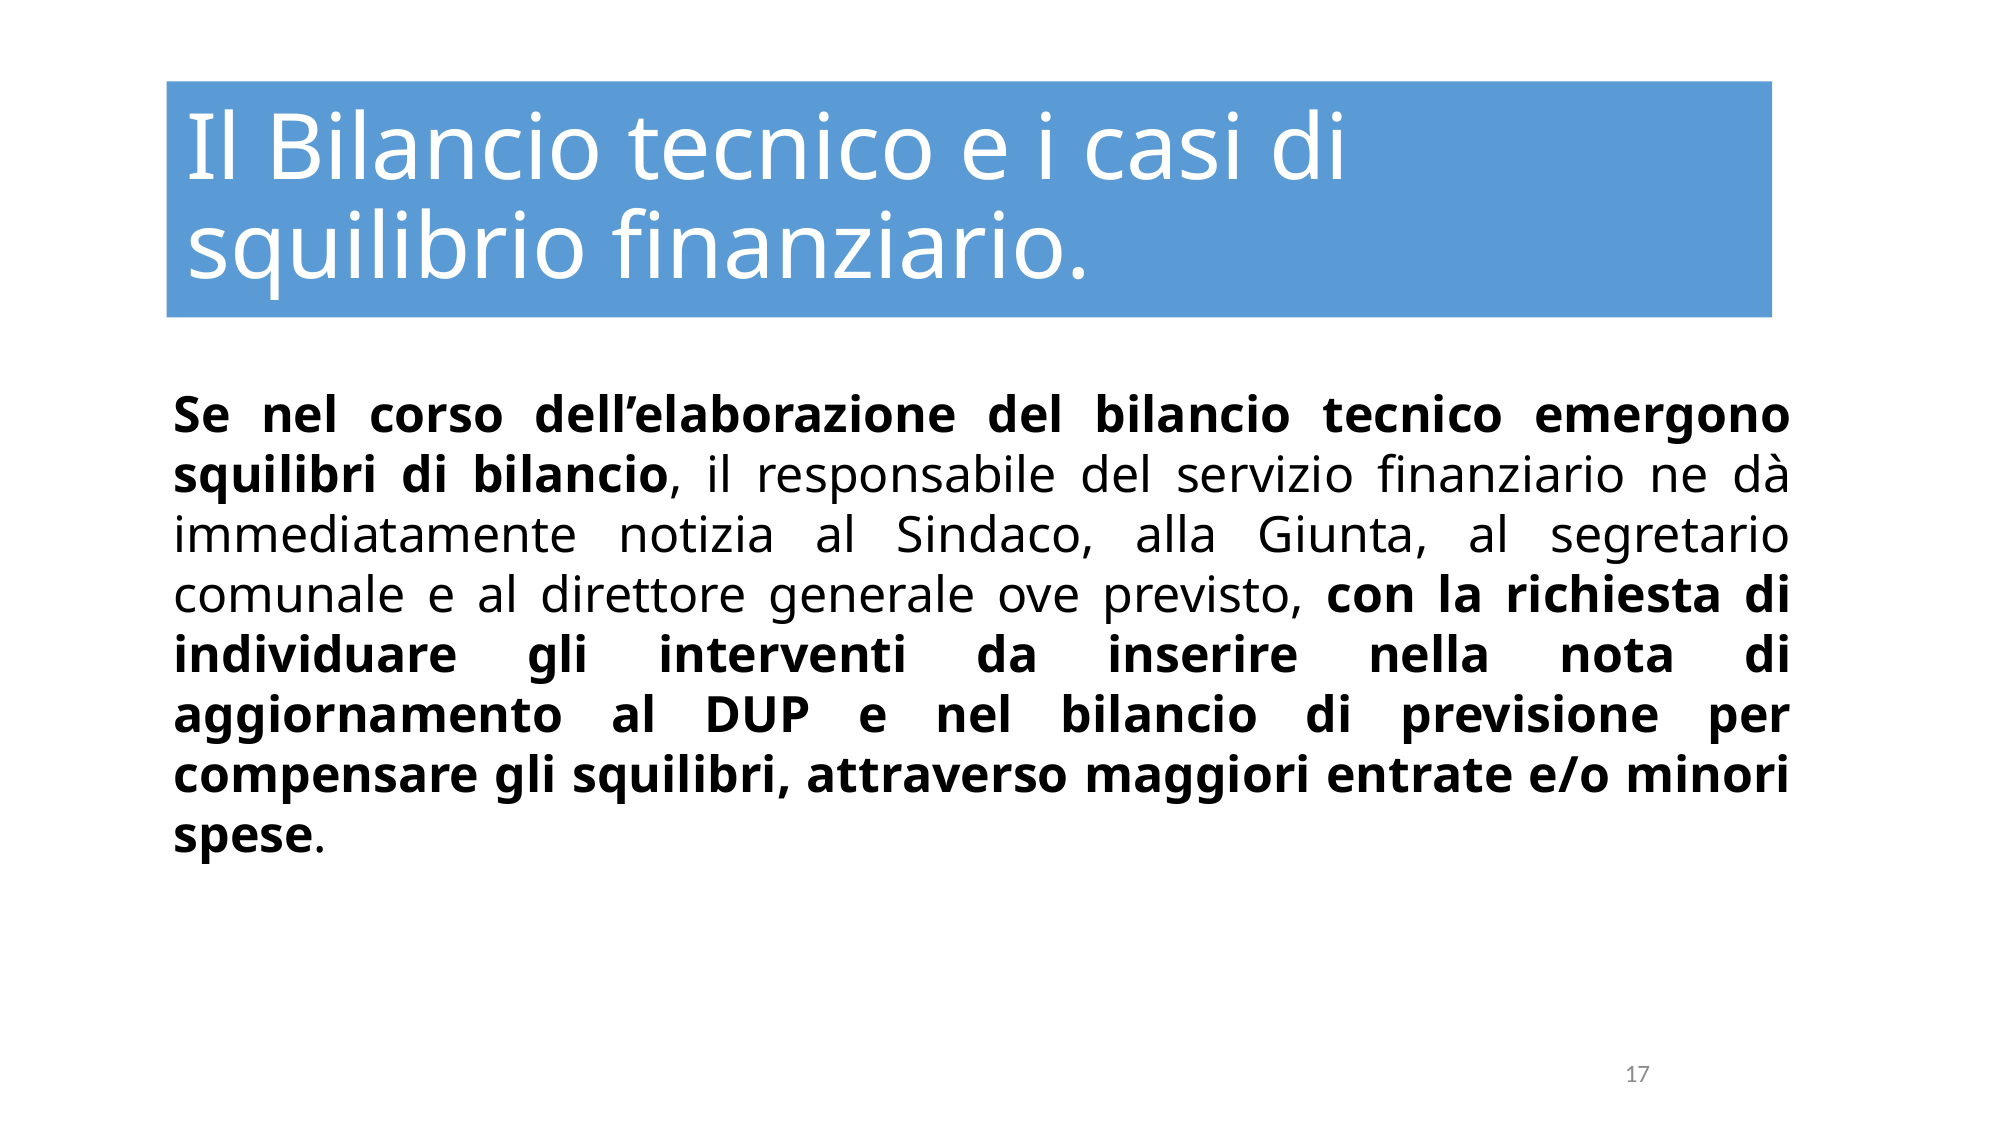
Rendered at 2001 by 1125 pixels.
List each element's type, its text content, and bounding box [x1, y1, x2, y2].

title Il Bilancio tecnico e i casi di squilibrio finanziario. [166, 81, 1773, 302]
text_box Se nel corso dell’elaborazione del bilancio tecnico emergono squilibri di bilancio, il responsabile del servizio finanziario ne dà immediatamente notizia al Sindaco, alla Giunta, al segretario comunale e al direttore generale ove previsto, con la richiesta di individuare gli interventi da inserire nella nota di aggiornamento al DUP e nel bilancio di previsione per compensare gli squilibri, attraverso maggiori entrate e/o minori spese. [153, 302, 1812, 1043]
slide_number 18 [1412, 1042, 1863, 1103]
